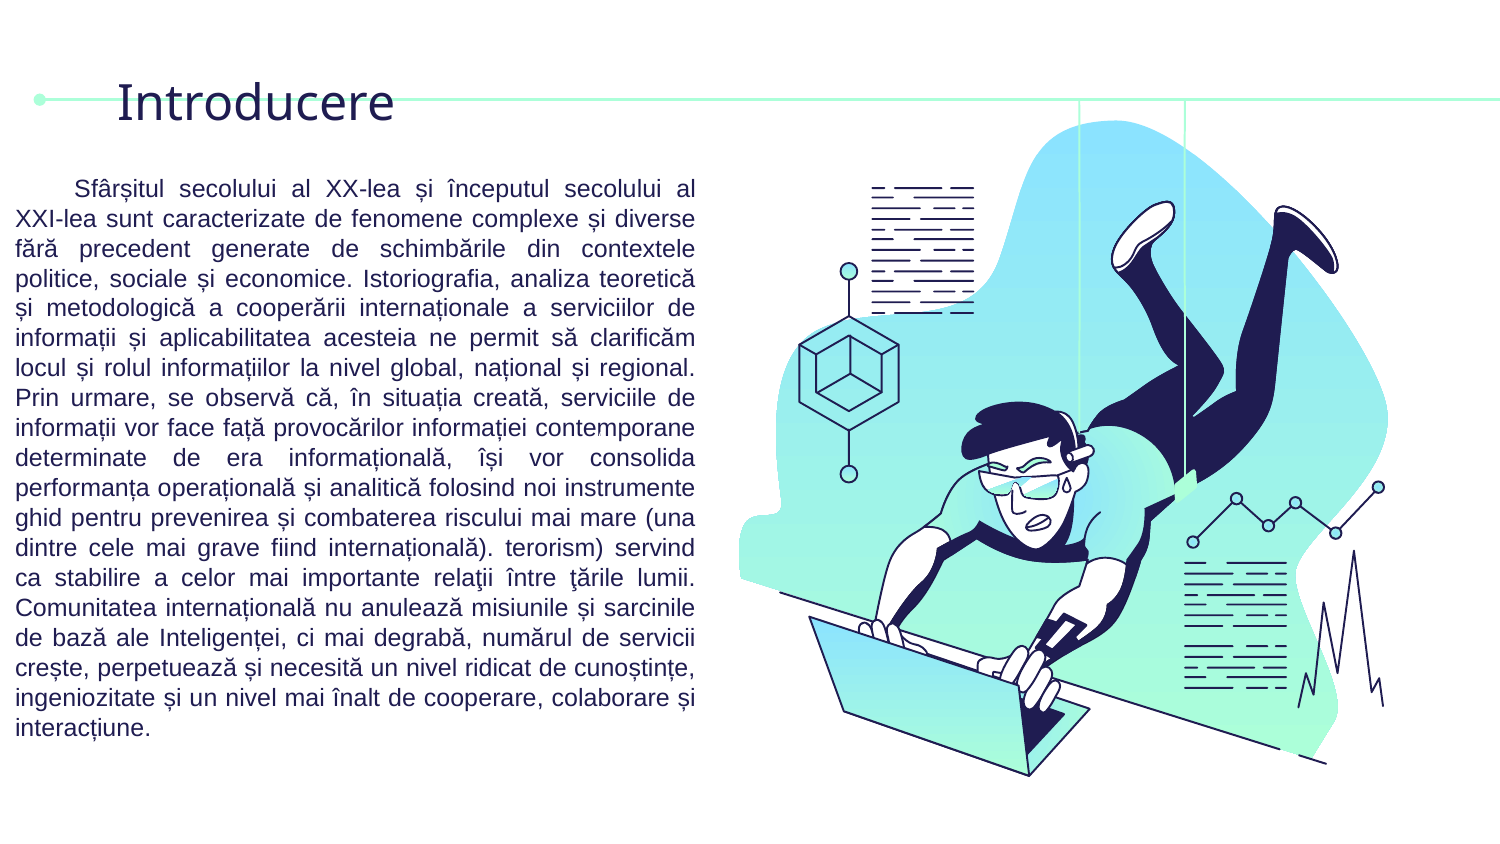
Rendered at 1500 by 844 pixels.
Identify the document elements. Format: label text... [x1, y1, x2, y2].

text_box [738, 514, 773, 589]
title Introducere [102, 55, 1101, 144]
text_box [778, 99, 1386, 778]
list Sfârșitul secolului al XX-lea și începutul secolului al XXI-lea sunt caracterizate de fenomene complexe și diverse fără precedent generate de schimbările din contextele politice, sociale și economice. Istoriografia, analiza teoretică și metodologică a cooperării internaționale a serviciilor de informații și aplicabilitatea acesteia ne permit să clarificăm locul și rolul informațiilor la nivel global, național și regional. Prin urmare, se observă că, în situația creată, serviciile de informații vor face față provocărilor informației contemporane determinate de era informațională, își vor consolida performanța operațională și analitică folosind noi instrumente ghid pentru prevenirea și combaterea riscului mai mare (una dintre cele mai grave fiind internațională). terorism) servind ca stabilire a celor mai importante relaţii între ţările lumii. Comunitatea internațională nu anulează misiunile și sarcinile de bază ale Inteligenței, ci mai degrabă, numărul de servicii crește, perpetuează și necesită un nivel ridicat de cunoștințe, ingeniozitate și un nivel mai înalt de cooperare, colaborare și interacțiune. [0, 157, 713, 679]
